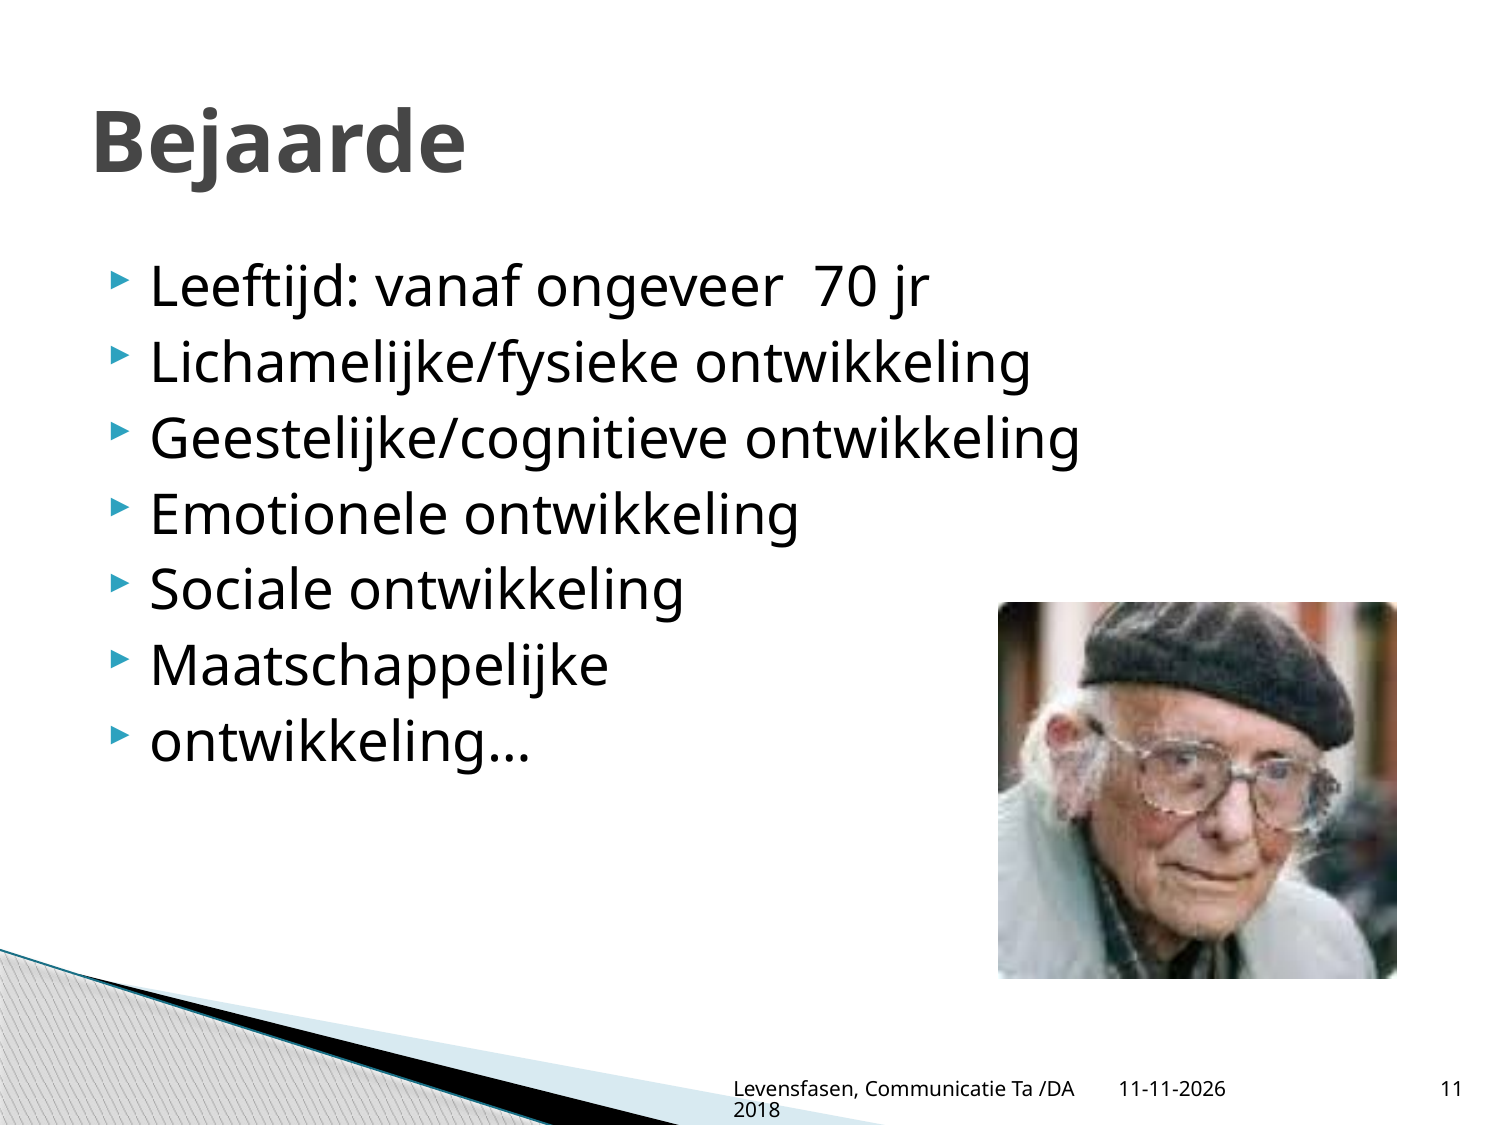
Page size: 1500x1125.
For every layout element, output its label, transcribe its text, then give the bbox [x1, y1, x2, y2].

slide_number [1105, 1051, 1418, 1112]
footer Levensfasen, Communicatie Ta /DA 2018 [718, 1051, 1105, 1112]
slide_number 11 [1418, 1051, 1479, 1112]
list Leeftijd: vanaf ongeveer 70 jr Lichamelijke/fysieke ontwikkeling Geestelijke/cognitieve ontwikkeling Emotionele ontwikkeling Sociale ontwikkeling Maatschappelijke ontwikkeling… [75, 243, 1425, 986]
picture [997, 602, 1398, 980]
title Bejaarde [75, 45, 1425, 233]
